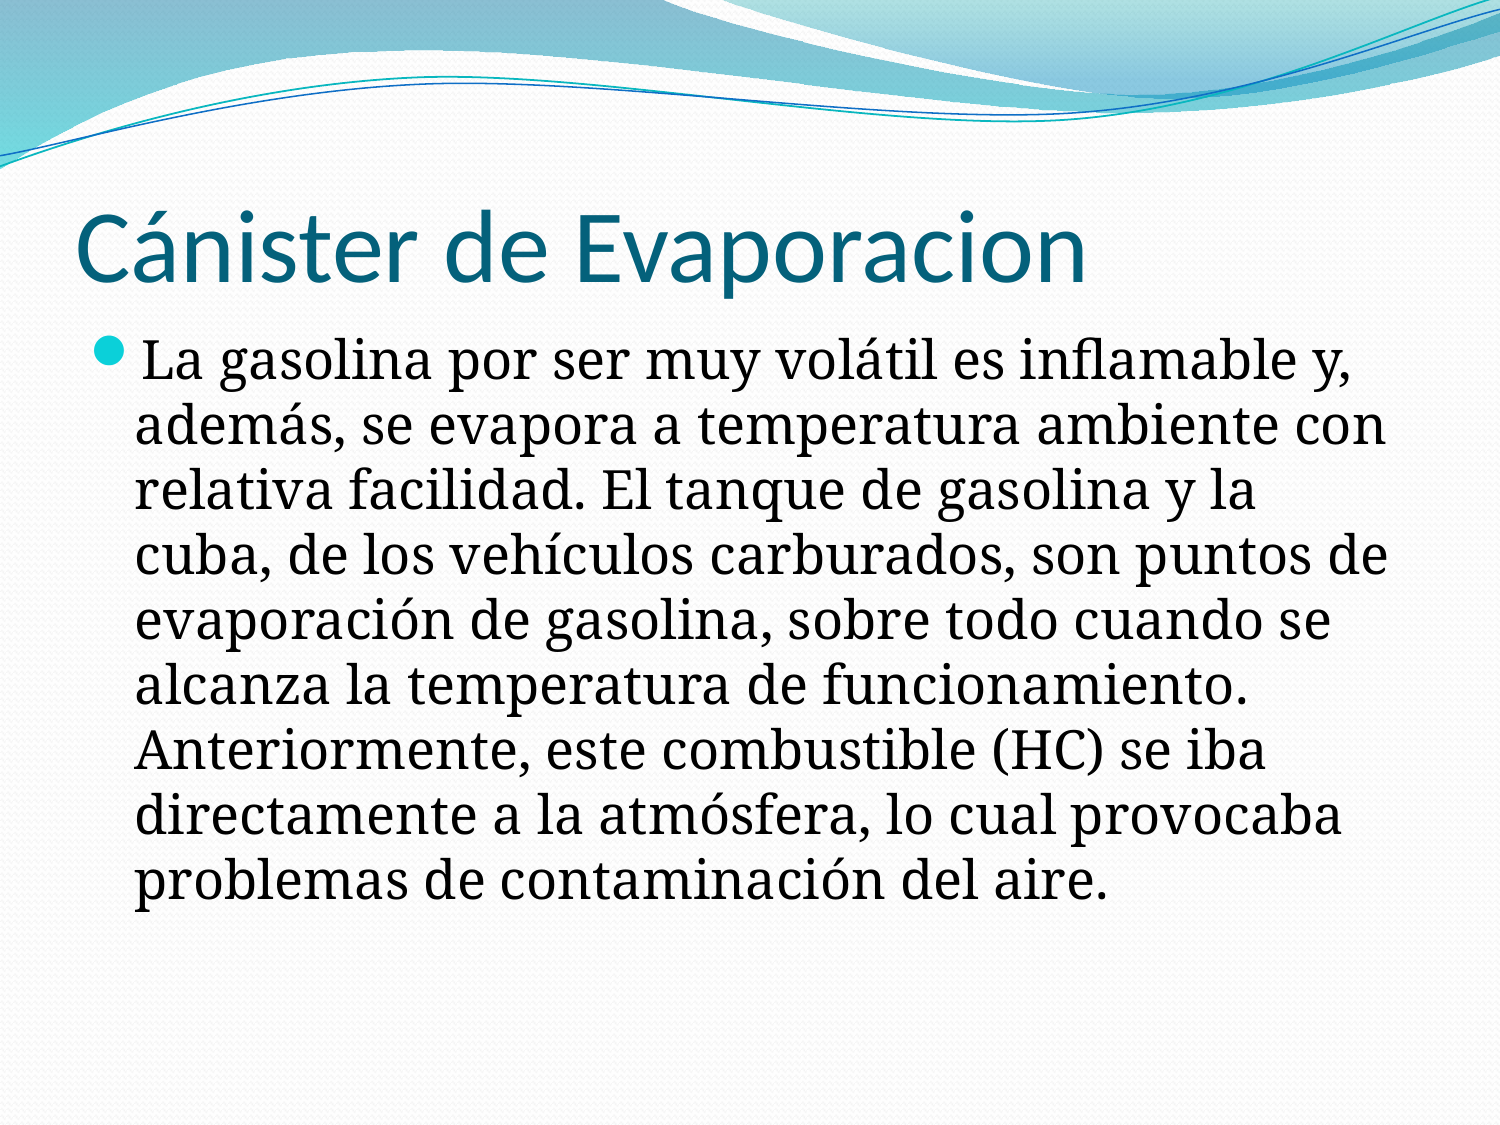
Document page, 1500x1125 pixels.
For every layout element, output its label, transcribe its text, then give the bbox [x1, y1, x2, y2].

list La gasolina por ser muy volátil es inflamable y, además, se evapora a temperatura ambiente con relativa facilidad. El tanque de gasolina y la cuba, de los vehículos carburados, son puntos de evaporación de gasolina, sobre todo cuando se alcanza la temperatura de funcionamiento. Anteriormente, este combustible (HC) se iba directamente a la atmósfera, lo cual provocaba problemas de contaminación del aire. [75, 317, 1425, 1038]
title Cánister de Evaporacion [75, 115, 1425, 303]
